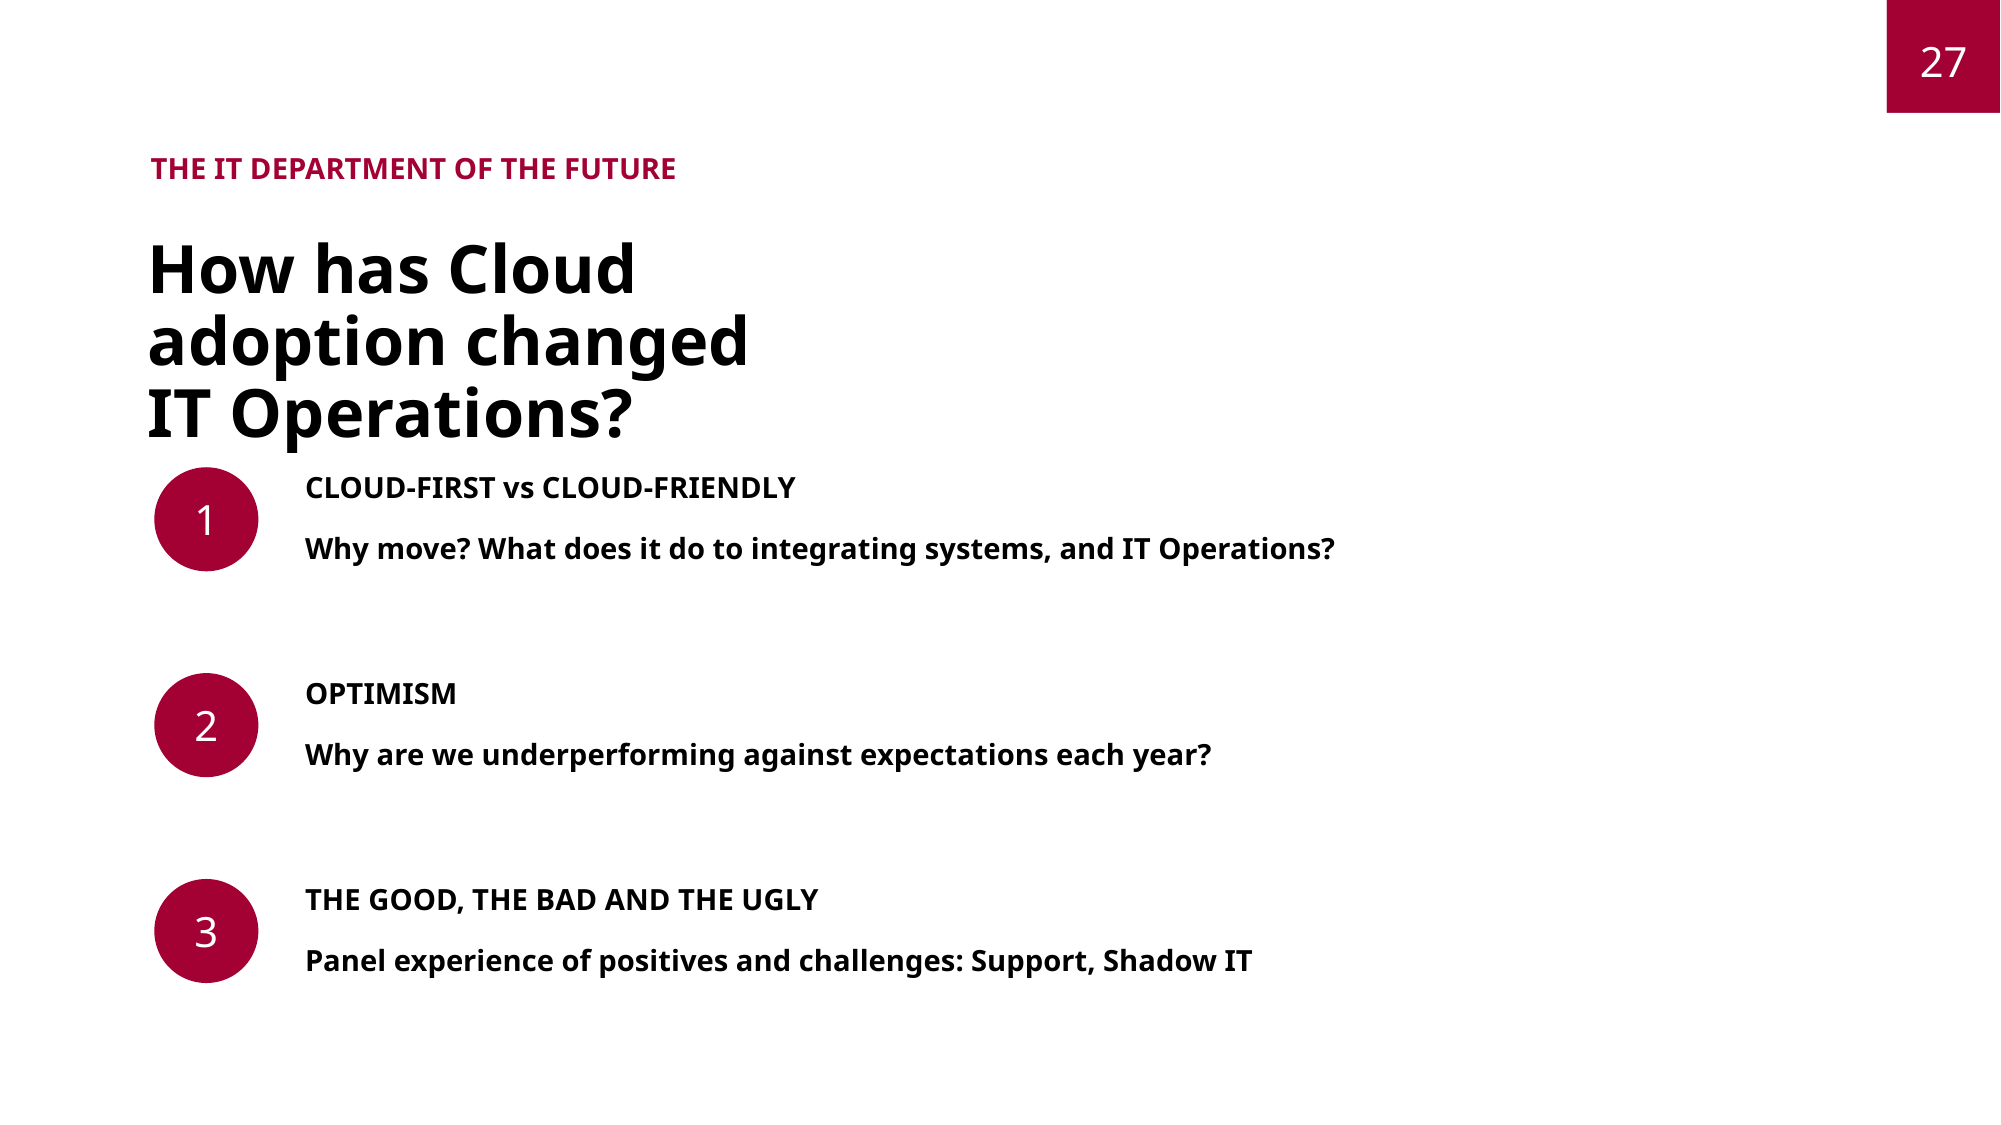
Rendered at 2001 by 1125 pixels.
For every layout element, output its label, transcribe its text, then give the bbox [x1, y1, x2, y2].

list 27 [1884, 9, 1968, 113]
text_box How has Cloud adoption changed IT Operations? [133, 229, 843, 460]
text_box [153, 435, 1387, 572]
text_box THE IT DEPARTMENT OF THE FUTURE [135, 142, 743, 193]
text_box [153, 641, 1262, 778]
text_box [153, 846, 1387, 984]
text_box [825, 127, 2000, 1009]
